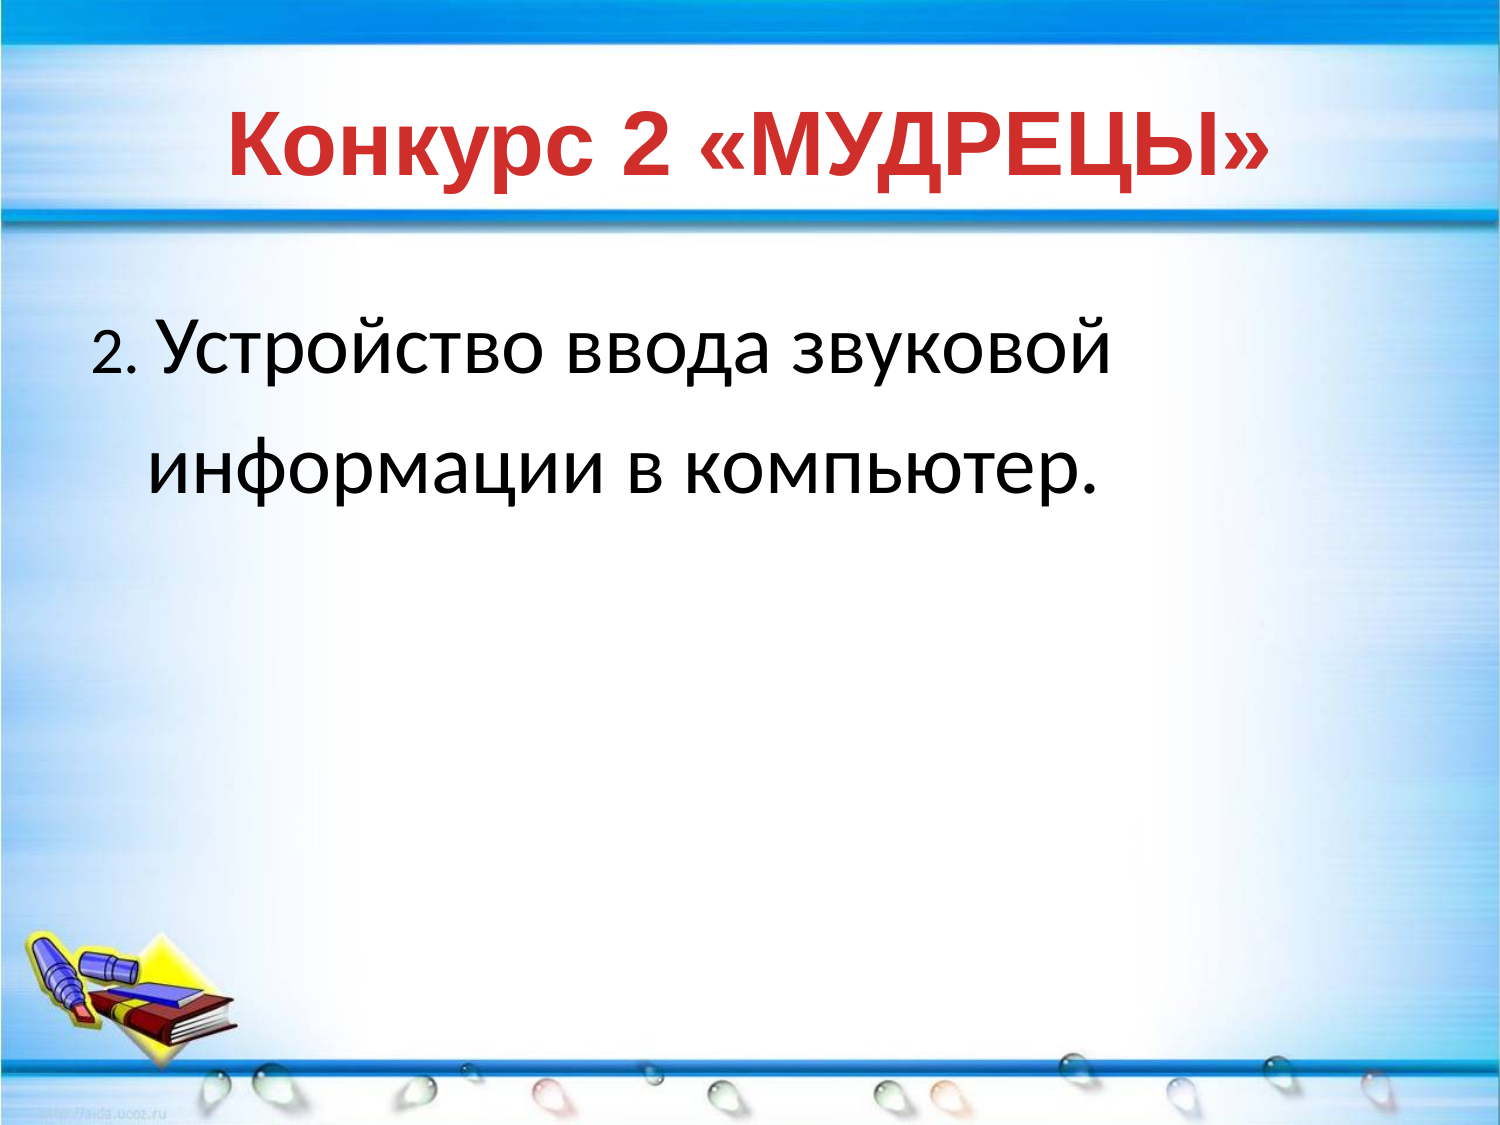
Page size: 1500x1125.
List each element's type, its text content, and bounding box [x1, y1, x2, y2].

title Конкурс 2 «МУДРЕЦЫ» [75, 45, 1425, 233]
list 2. Устройство ввода звуковой информации в компьютер. [75, 262, 1425, 1005]
picture [0, 0, 1500, 1125]
